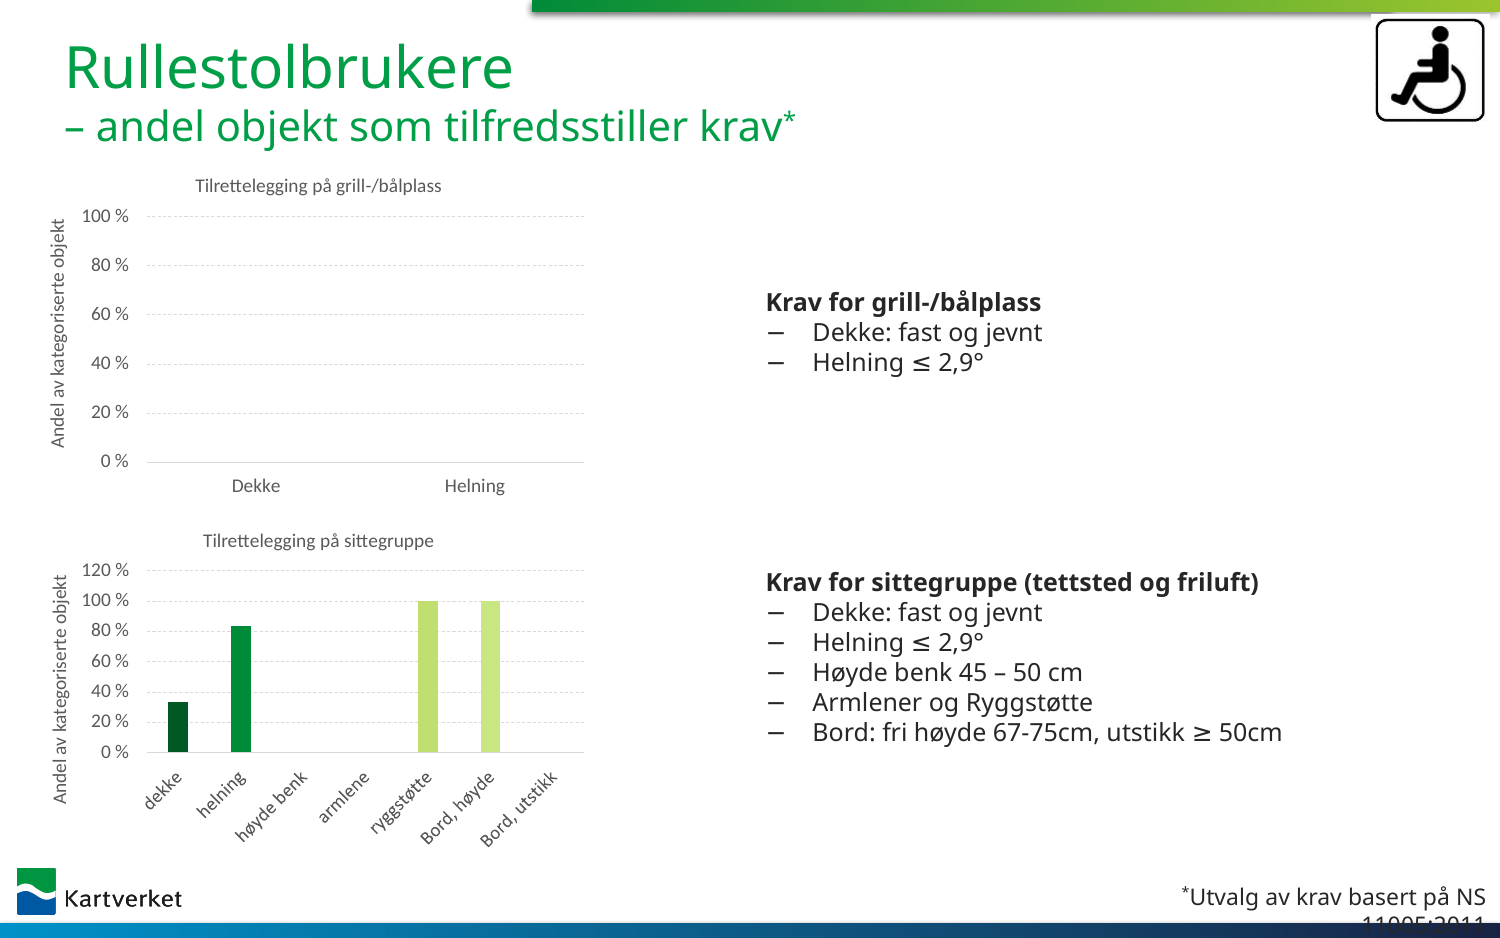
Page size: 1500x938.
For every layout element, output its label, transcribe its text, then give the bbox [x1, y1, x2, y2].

picture [41, 166, 596, 505]
text_box Rullestolbrukere – andel objekt som tilfredsstiller krav* [49, 14, 1431, 158]
text_box Krav for grill-/bålplass Dekke: fast og jevnt Helning ≤ 2,9° [750, 279, 1452, 384]
picture [1371, 13, 1491, 127]
text_box *Utvalg av krav basert på NS 11005:2011 [1068, 873, 1500, 938]
text_box Krav for sittegruppe (tettsted og friluft) Dekke: fast og jevnt Helning ≤ 2,9° Høyde benk 45 – 50 cm Armlener og Ryggstøtte Bord: fri høyde 67-75cm, utstikk ≥ 50cm [750, 559, 1500, 754]
picture [41, 520, 596, 859]
